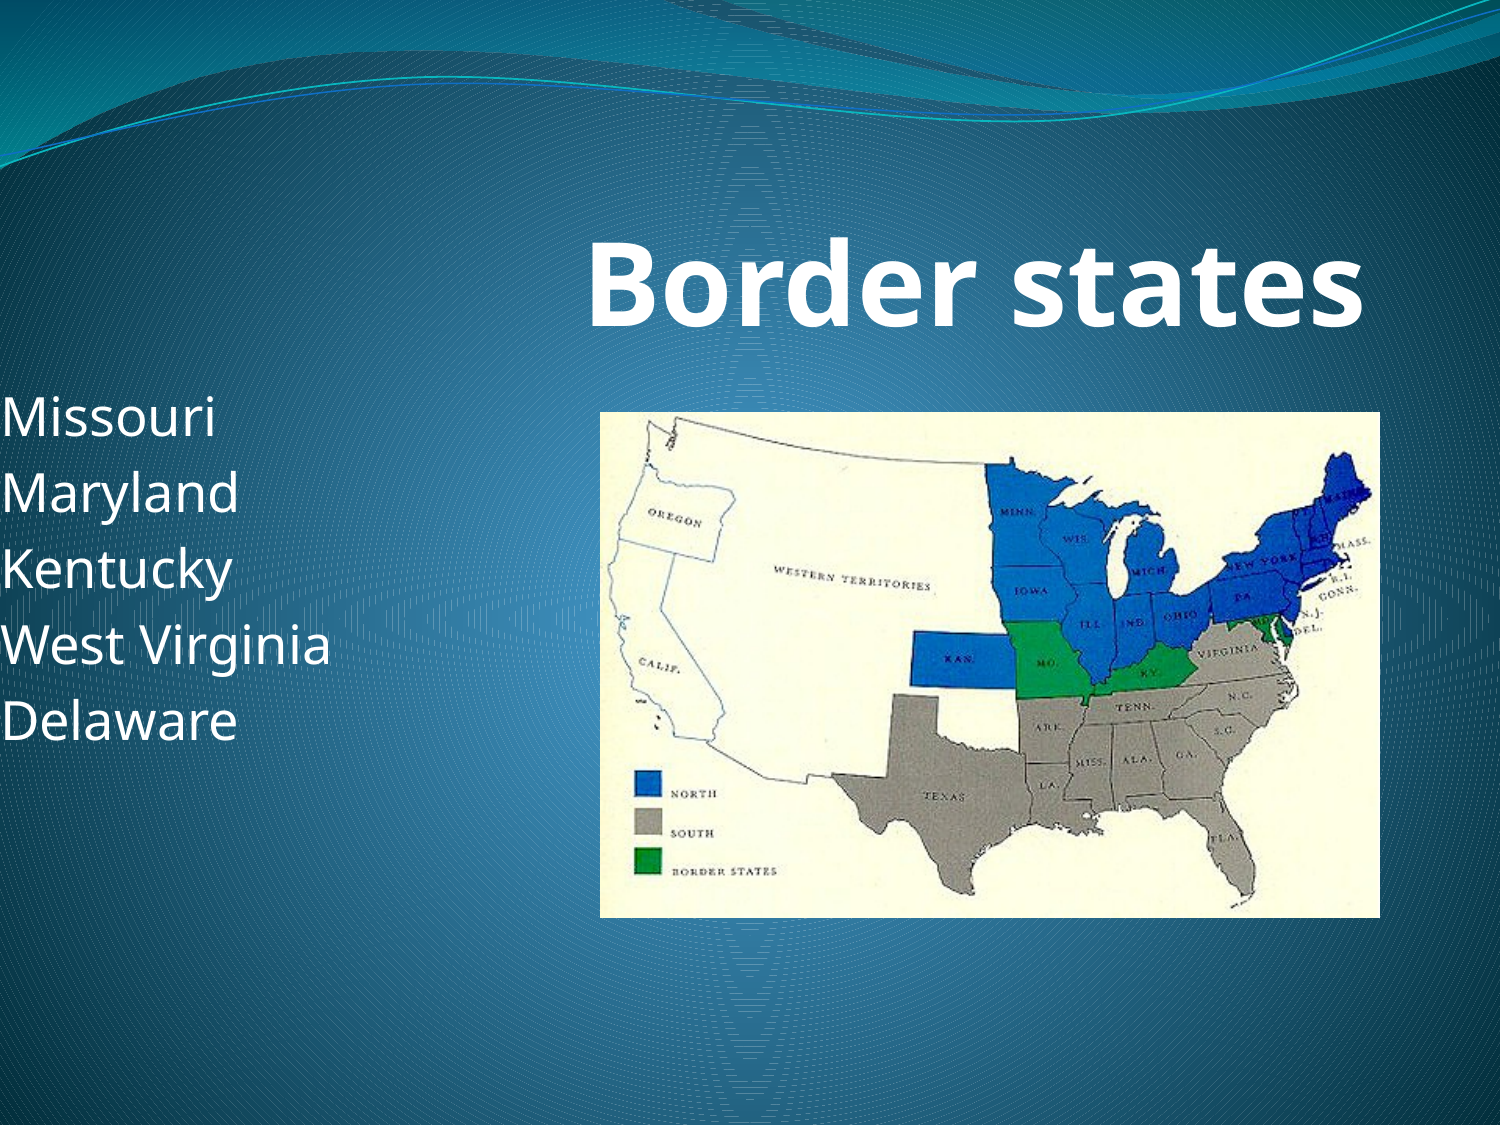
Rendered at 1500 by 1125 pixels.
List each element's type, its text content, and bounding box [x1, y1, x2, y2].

subtitle Missouri Maryland Kentucky West Virginia Delaware [0, 375, 1500, 1125]
title Border states [112, 125, 1401, 350]
picture [599, 412, 1380, 918]
